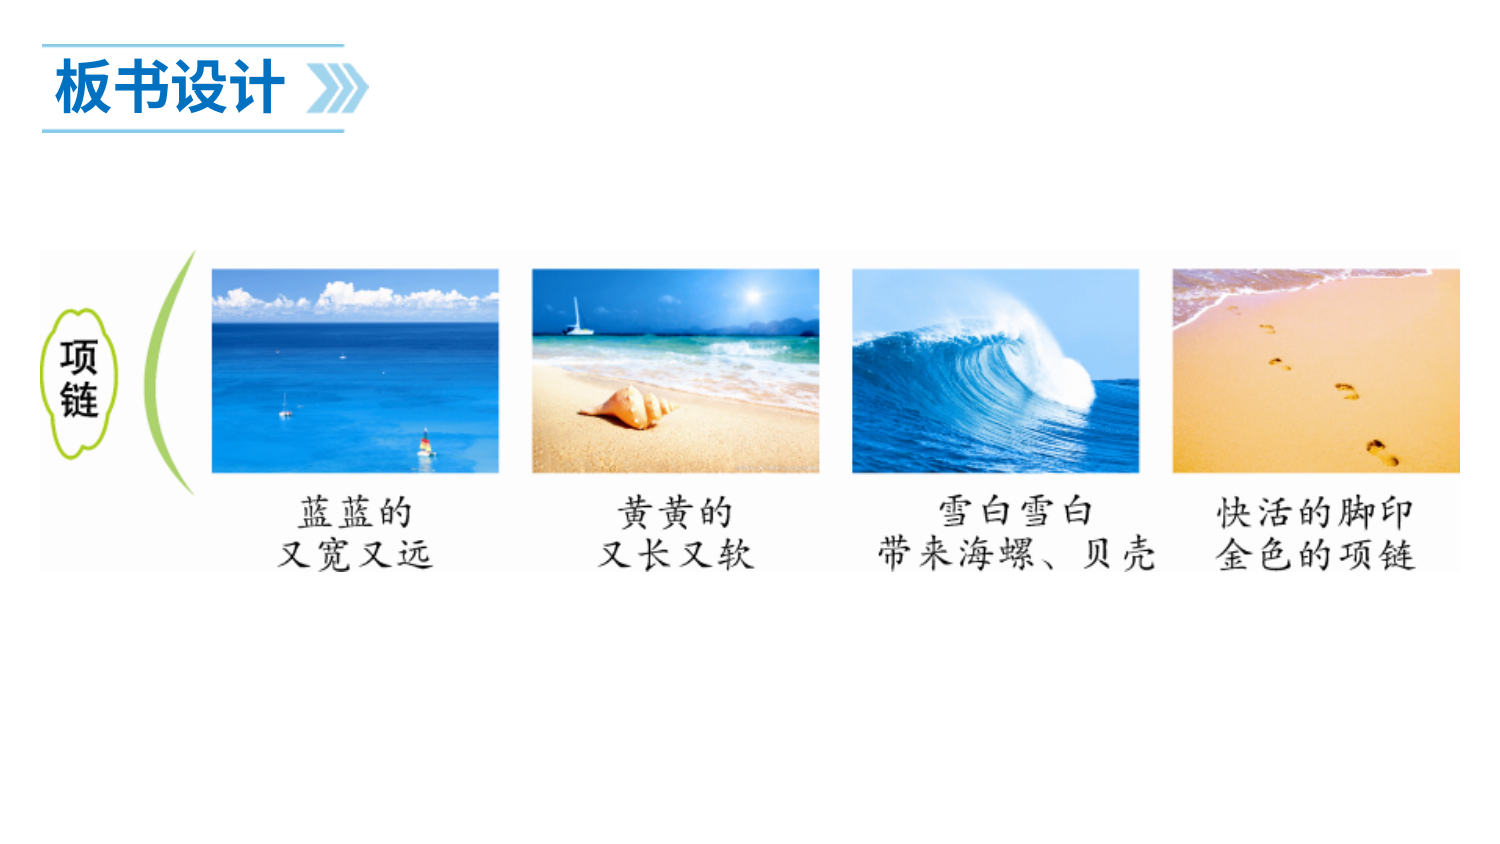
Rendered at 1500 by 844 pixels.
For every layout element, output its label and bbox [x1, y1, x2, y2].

picture [40, 250, 1460, 572]
text_box [29, 42, 369, 133]
